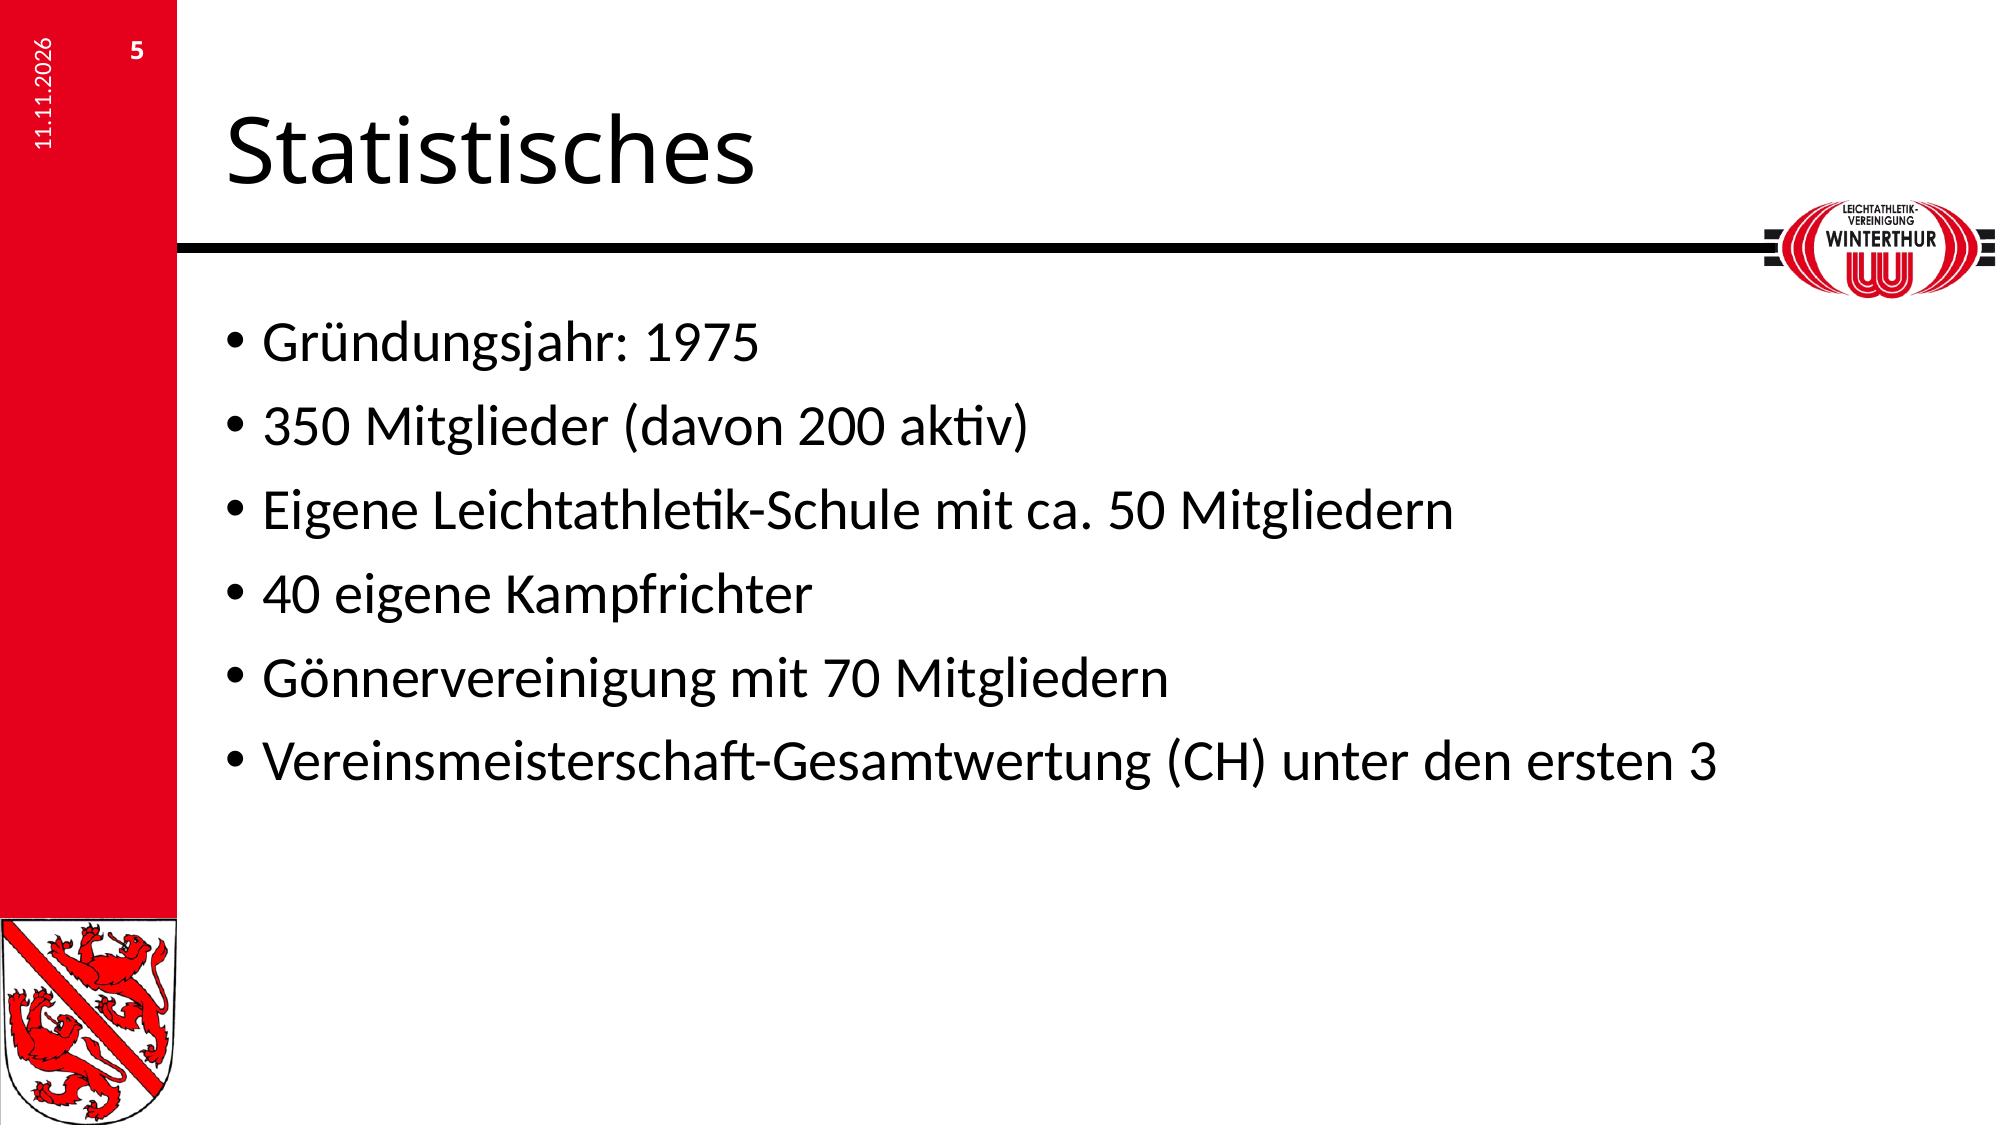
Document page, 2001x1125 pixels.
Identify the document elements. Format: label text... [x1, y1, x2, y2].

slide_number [11, 22, 71, 473]
picture [0, 918, 177, 1125]
title Statistisches [210, 59, 1863, 248]
list Gründungsjahr: 1975 350 Mitglieder (davon 200 aktiv) Eigene Leichtathletik-Schule mit ca. 50 Mitgliedern 40 eigene Kampfrichter Gönnervereinigung mit 70 Mitgliedern Vereinsmeisterschaft-Gesamtwertung (CH) unter den ersten 3 [210, 304, 1863, 1014]
picture [1758, 193, 2001, 305]
slide_number 5 [104, 20, 160, 83]
